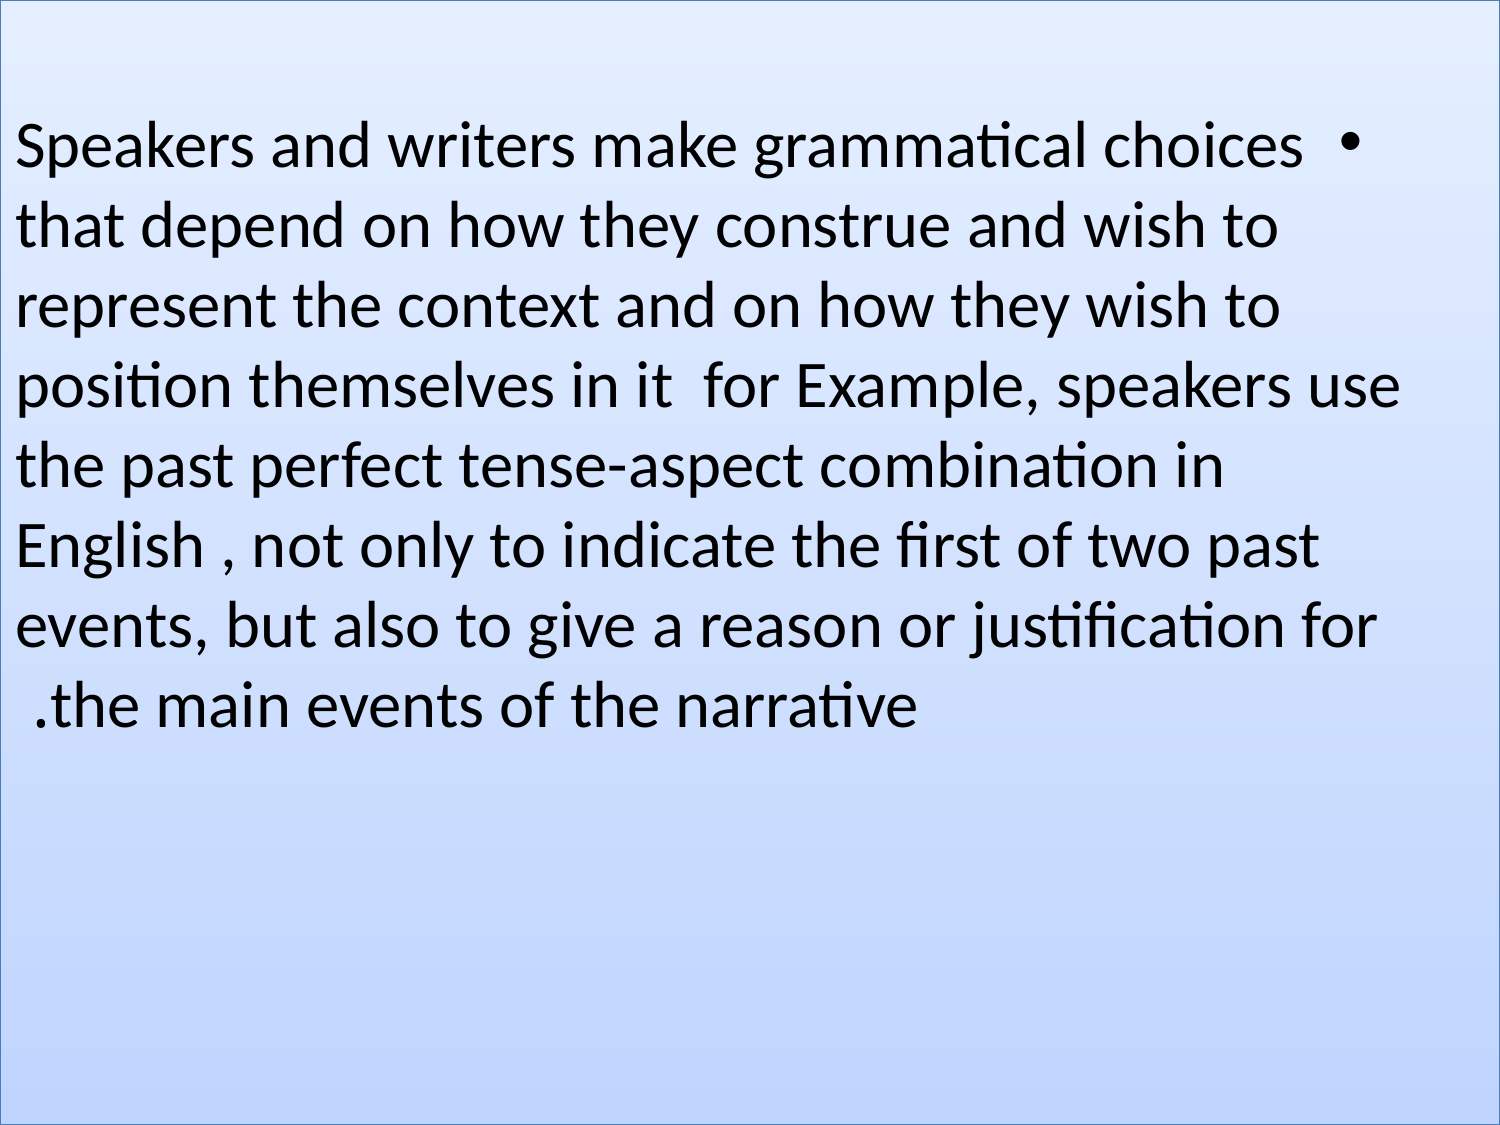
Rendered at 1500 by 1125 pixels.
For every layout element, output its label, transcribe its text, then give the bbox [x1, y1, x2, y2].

list Speakers and writers make grammatical choices that depend on how they construe and wish to represent the context and on how they wish to position themselves in it for Example, speakers use the past perfect tense-aspect combination in English , not only to indicate the first of two past events, but also to give a reason or justification for the main events of the narrative. [0, 0, 1500, 1125]
